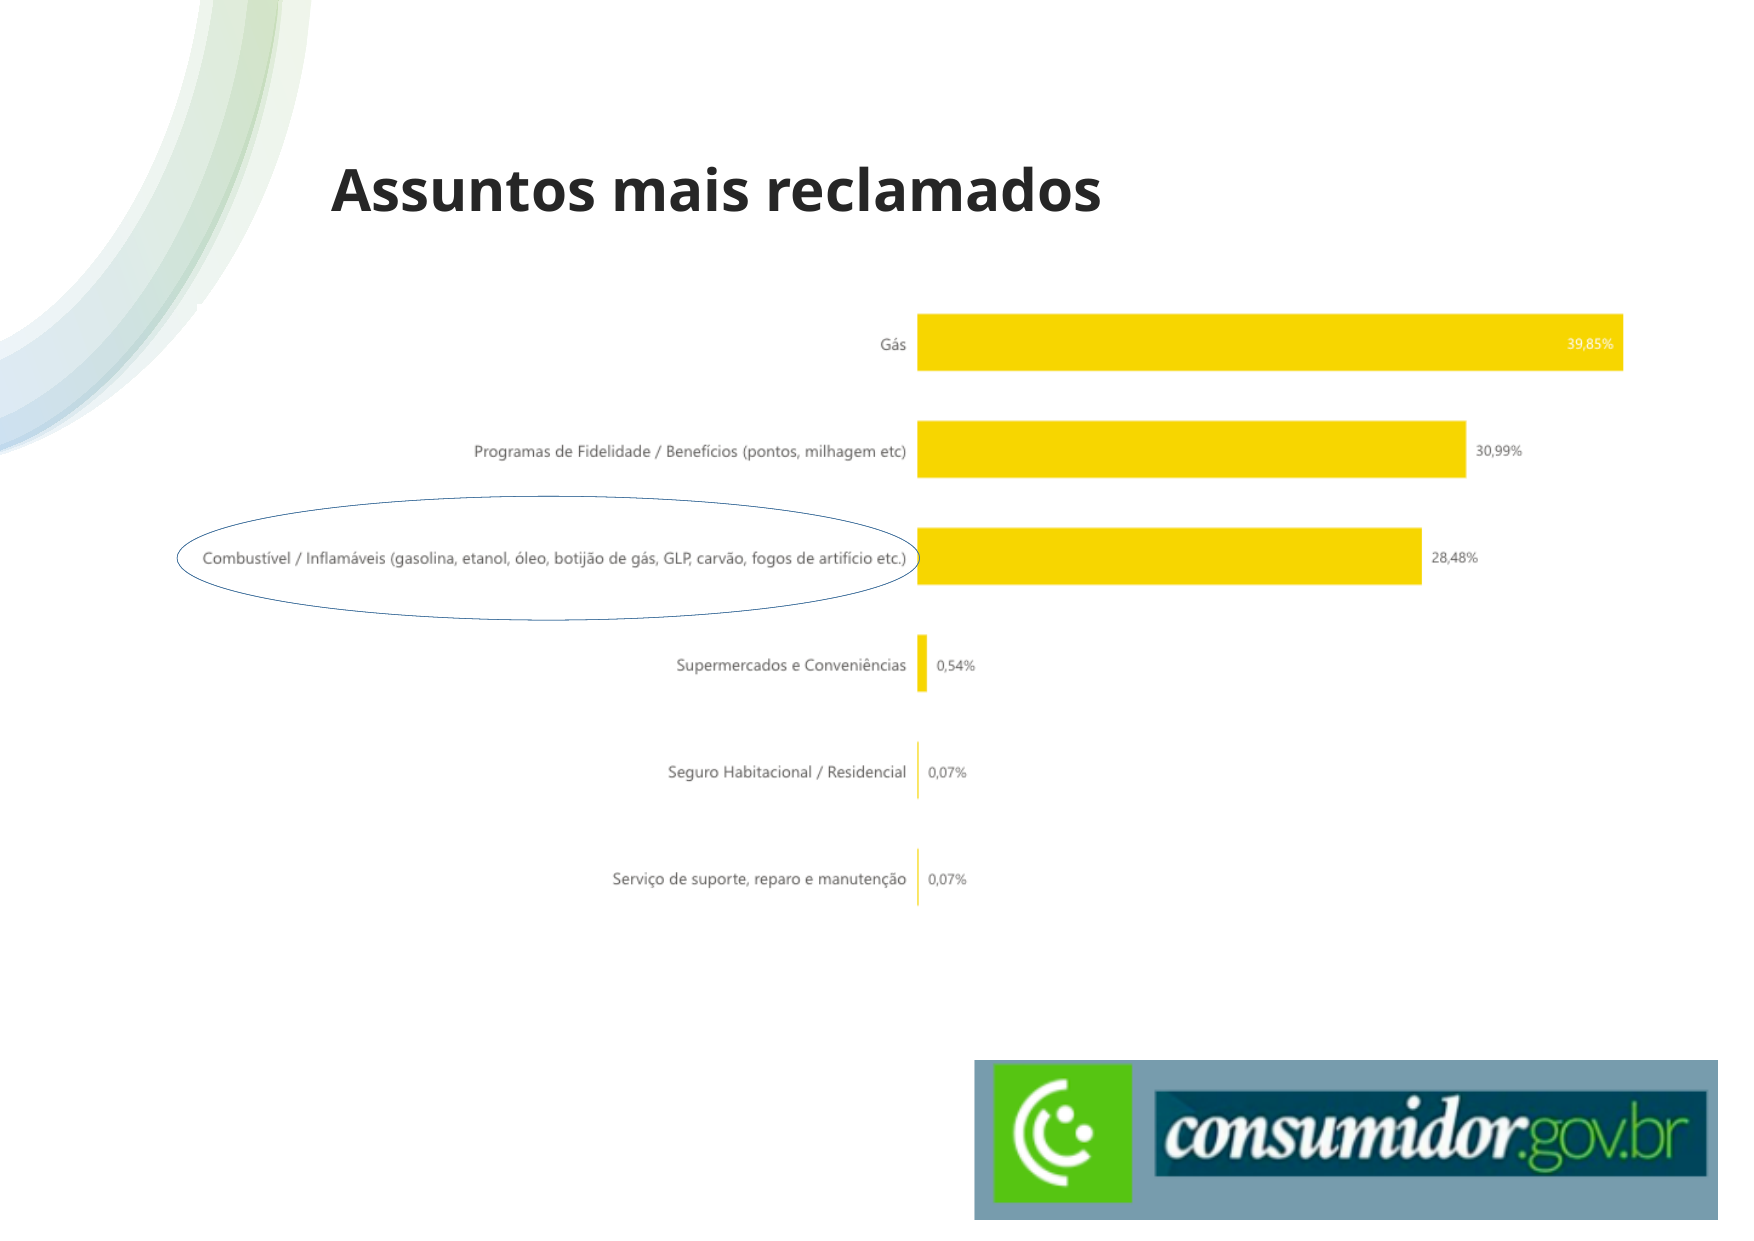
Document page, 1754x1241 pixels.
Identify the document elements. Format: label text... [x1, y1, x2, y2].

picture [197, 304, 1627, 916]
picture [973, 1060, 1718, 1220]
text_box [175, 536, 197, 580]
text_box Assuntos mais reclamados [383, 146, 1632, 231]
text_box [0, 0, 1753, 1241]
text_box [0, 70, 383, 384]
